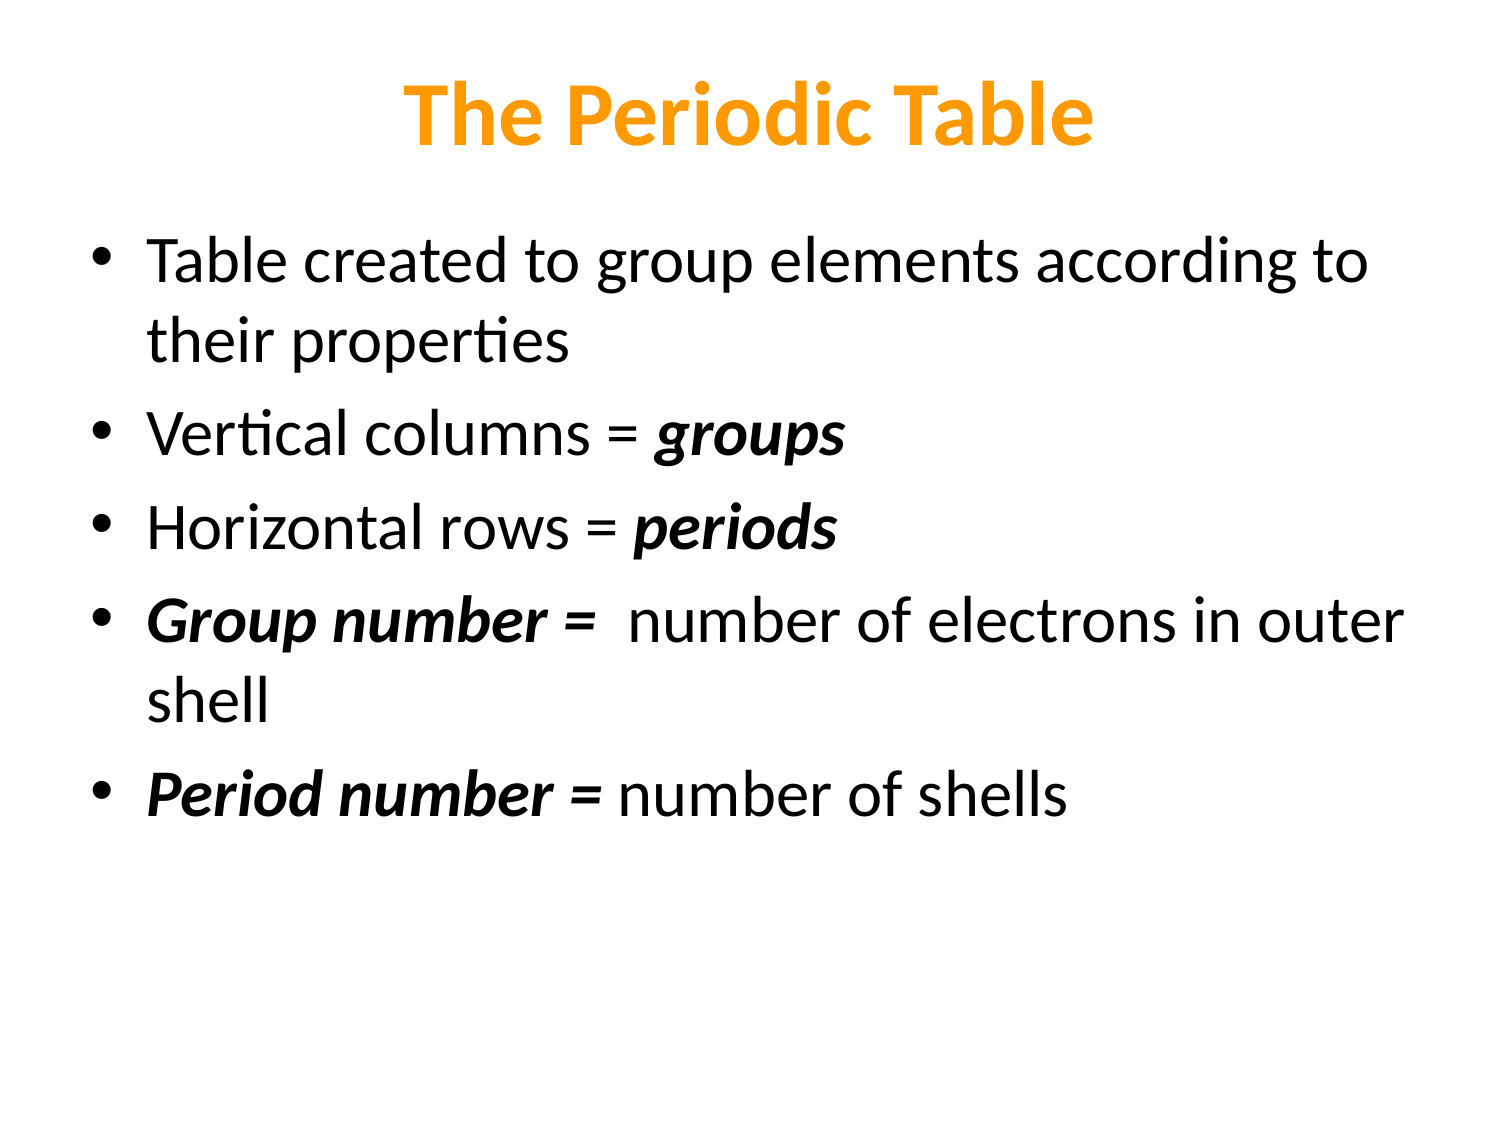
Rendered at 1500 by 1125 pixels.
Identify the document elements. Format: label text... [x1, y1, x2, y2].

list Table created to group elements according to their properties Vertical columns = groups Horizontal rows = periods Group number = number of electrons in outer shell Period number = number of shells [75, 208, 1425, 1094]
title The Periodic Table [75, 45, 1425, 173]
